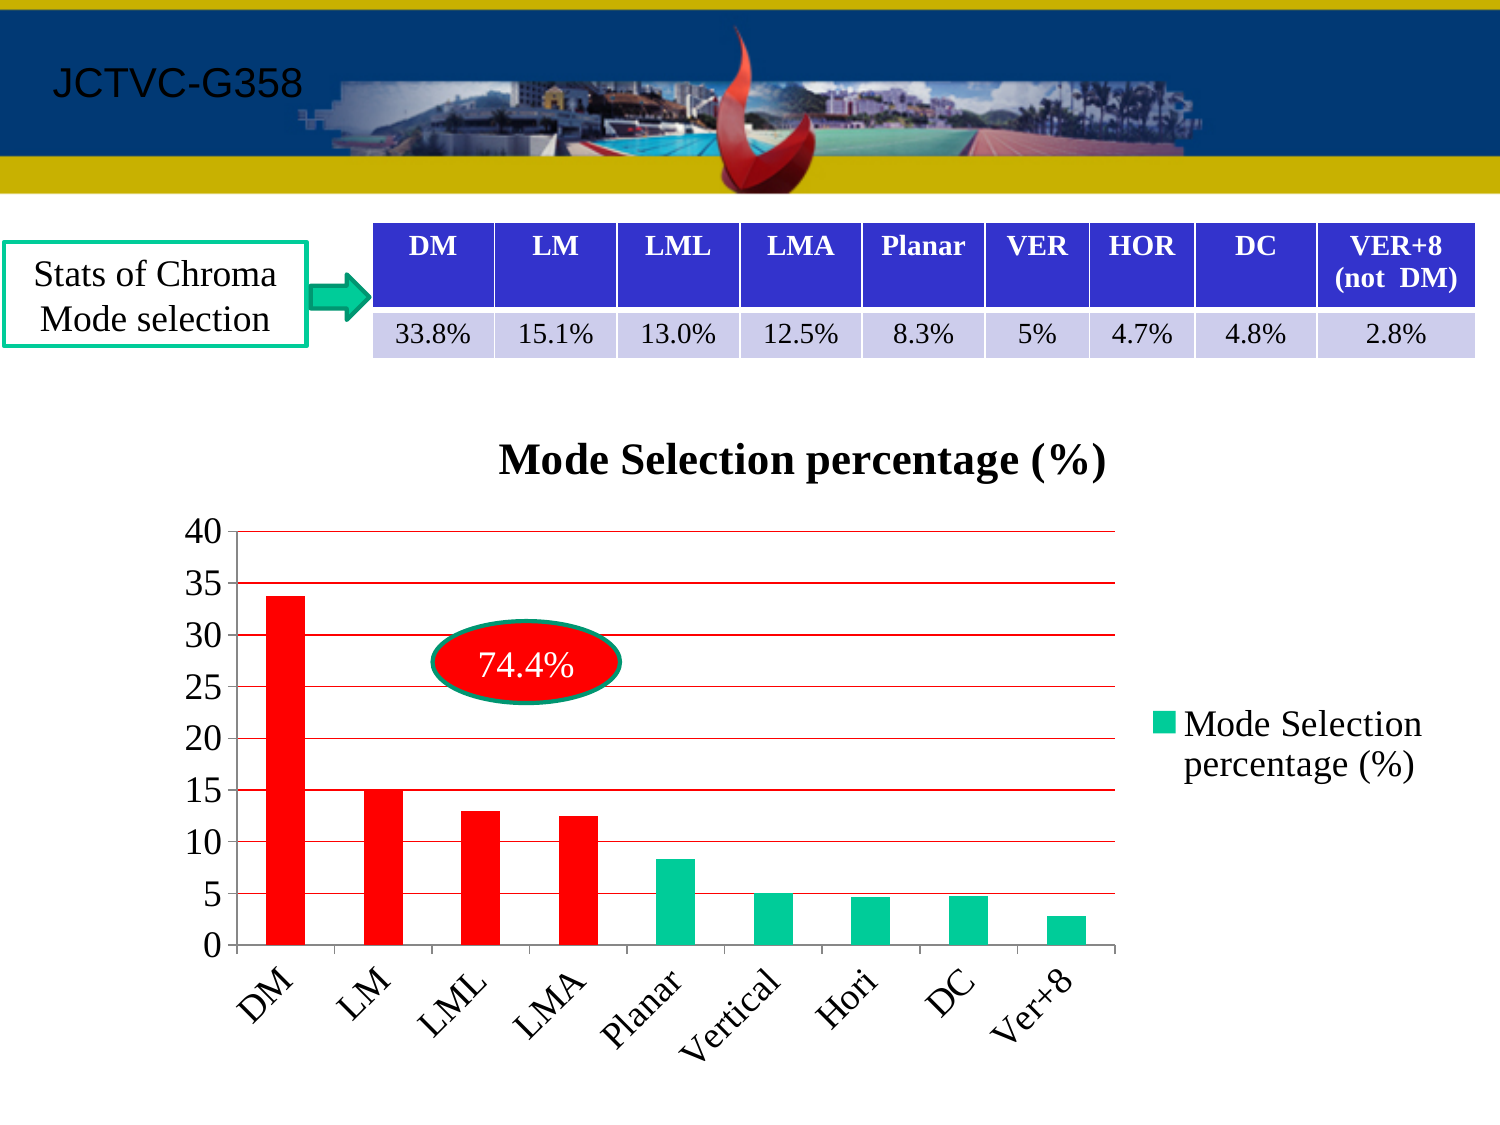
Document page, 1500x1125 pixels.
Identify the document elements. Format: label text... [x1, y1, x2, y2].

table_cell 13.0% [618, 313, 739, 358]
table_cell 15.1% [495, 313, 616, 358]
chart [158, 398, 1448, 1091]
slide_number 9 [1079, 360, 1393, 364]
table_header VER [986, 223, 1089, 307]
table_header DC [1196, 223, 1316, 307]
table_header VER+8 (not DM) [1318, 223, 1475, 307]
text_box [308, 272, 372, 322]
table_cell 33.8% [373, 313, 494, 358]
table_header LML [618, 223, 739, 307]
table_header Planar [863, 223, 984, 307]
table_cell 2.8% [1318, 313, 1475, 358]
table_header LMA [741, 223, 861, 307]
table_header LM [495, 223, 616, 307]
table_cell 12.5% [741, 313, 861, 358]
text_box Stats of Chroma Mode selection [2, 240, 309, 348]
table_cell 5% [986, 313, 1089, 358]
table_cell 8.3% [863, 313, 984, 358]
table_cell 4.7% [1090, 313, 1194, 358]
table_header DM [373, 223, 494, 307]
table_header HOR [1090, 223, 1194, 307]
title JCTVC-G358 [37, 0, 1476, 163]
table_cell 4.8% [1196, 313, 1316, 358]
picture [0, 0, 1500, 1125]
